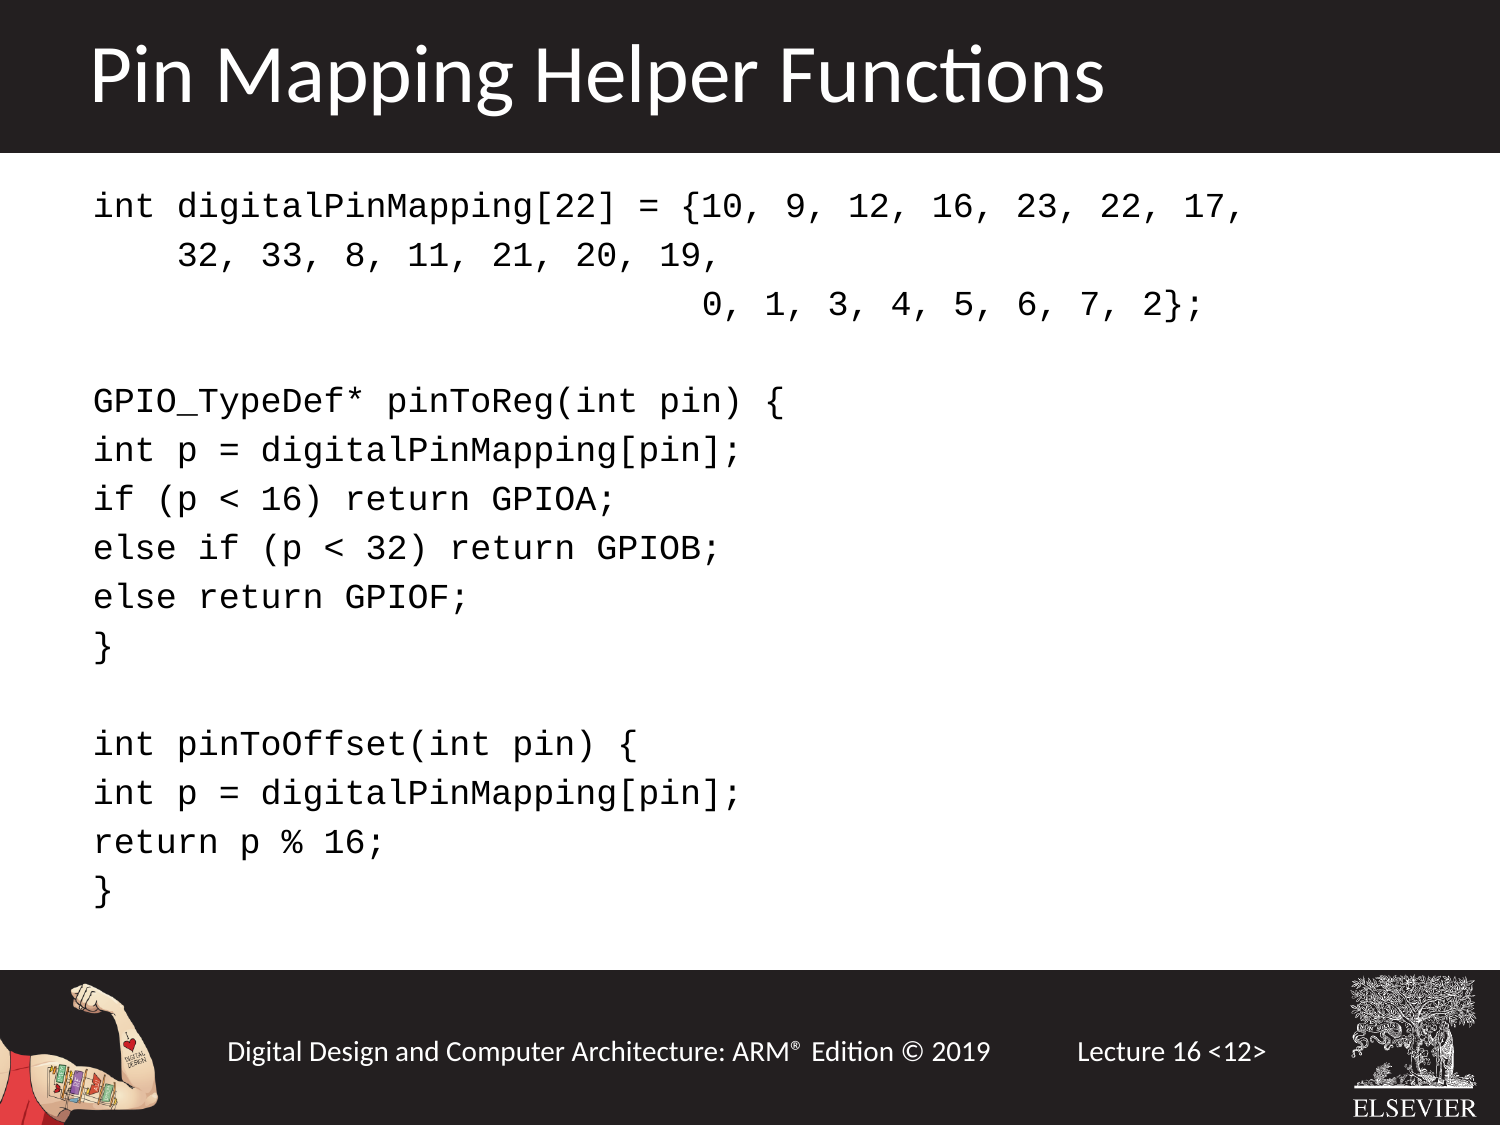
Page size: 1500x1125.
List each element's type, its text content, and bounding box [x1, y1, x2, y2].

text_box int digitalPinMapping[22] = {10, 9, 12, 16, 23, 22, 17, 32, 33, 8, 11, 21, 20, 19, 0, 1, 3, 4, 5, 6, 7, 2}; GPIO_TypeDef* pinToReg(int pin) { int p = digitalPinMapping[pin]; if (p < 16) return GPIOA; else if (p < 32) return GPIOB; else return GPIOF; } int pinToOffset(int pin) { int p = digitalPinMapping[pin]; return p % 16; } [69, 174, 1470, 918]
picture [1350, 974, 1477, 1117]
picture [0, 979, 163, 1125]
text_box Pin Mapping Helper Functions [74, 11, 1470, 126]
